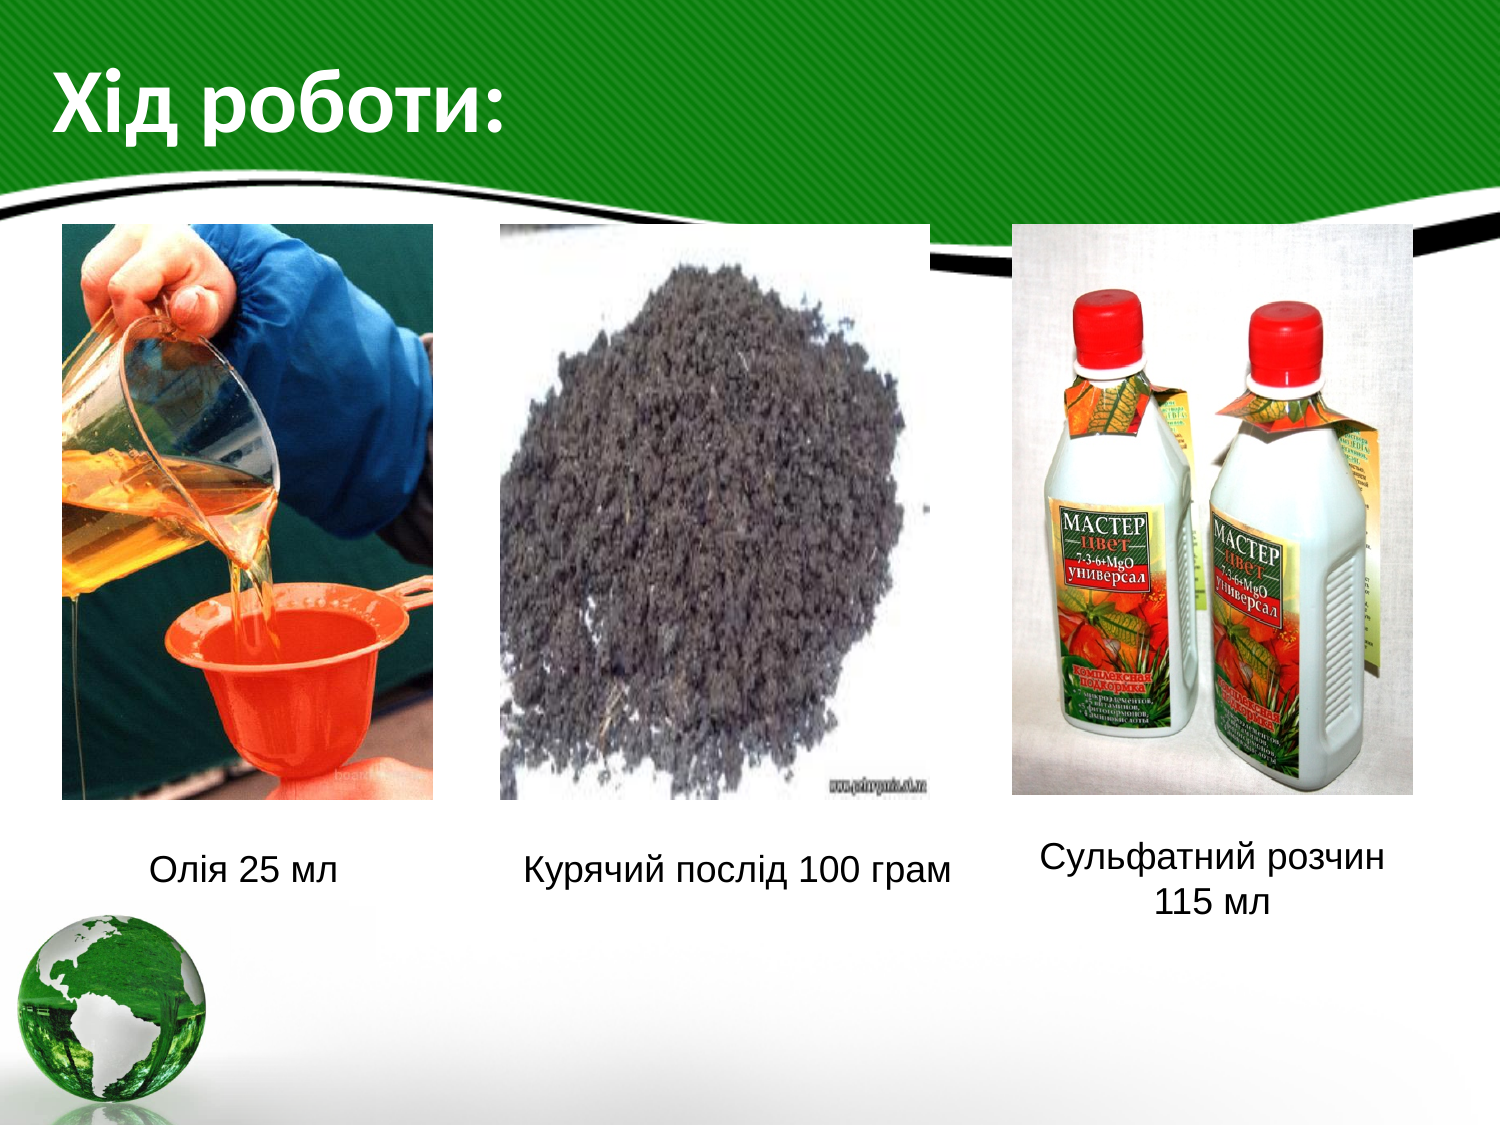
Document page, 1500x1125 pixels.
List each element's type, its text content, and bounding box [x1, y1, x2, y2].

text_box Курячий послід 100 грам [500, 837, 975, 898]
title Хід роботи: [37, 8, 1463, 183]
text_box Олія 25 мл [75, 837, 413, 898]
text_box Сульфатний розчин 115 мл [999, 824, 1425, 930]
picture [0, 0, 1500, 1125]
